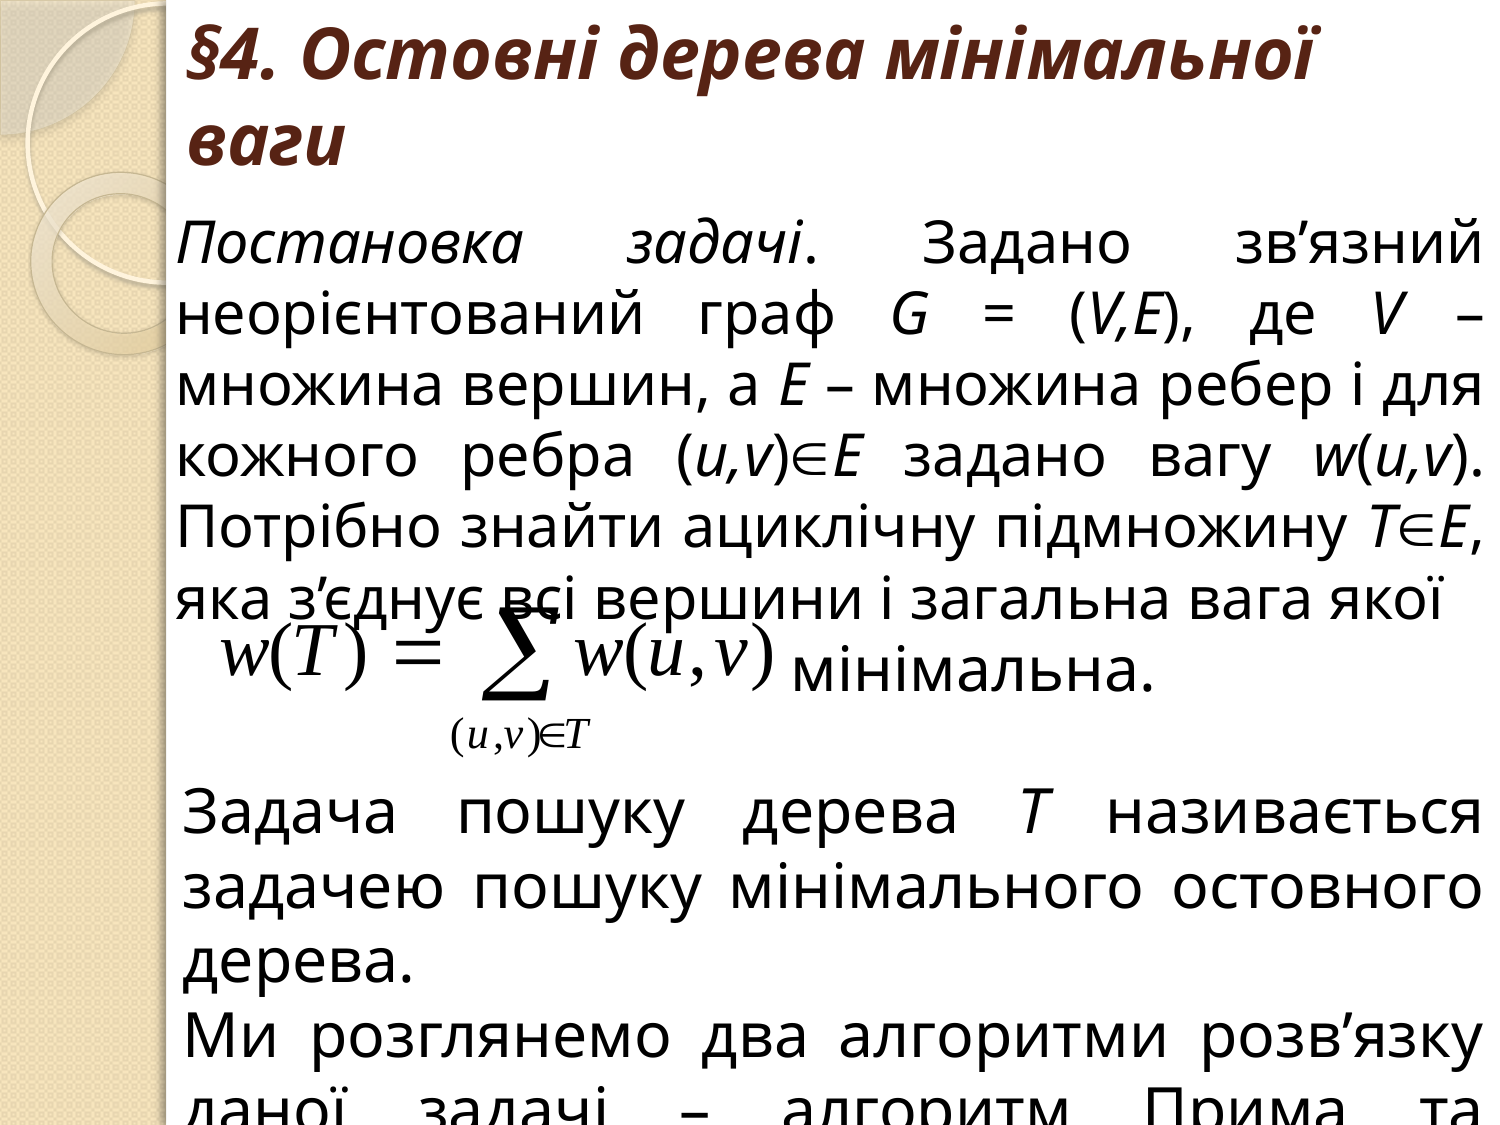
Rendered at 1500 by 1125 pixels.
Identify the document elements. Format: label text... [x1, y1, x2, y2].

text_box Задача пошуку дерева Т називається задачею пошуку мінімального остовного дерева. Ми розглянемо два алгоритми розв’язку даної задачі – алгоритм Прима та алгоритм Крускала. [167, 763, 1500, 1125]
list Постановка задачі. Задано зв’язний неорієнтований граф G = (V,E), де V –множина вершин, а E – множина ребер і для кожного ребра (u,v)E задано вагу w(u,v). Потрібно знайти ациклічну підмножину ТE, яка з’єднує всі вершини і загальна вага якої [147, 196, 1500, 657]
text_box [206, 592, 789, 771]
text_box мінімальна. [795, 621, 1188, 712]
title §4. Остовні дерева мінімальної ваги [171, 1, 1500, 188]
